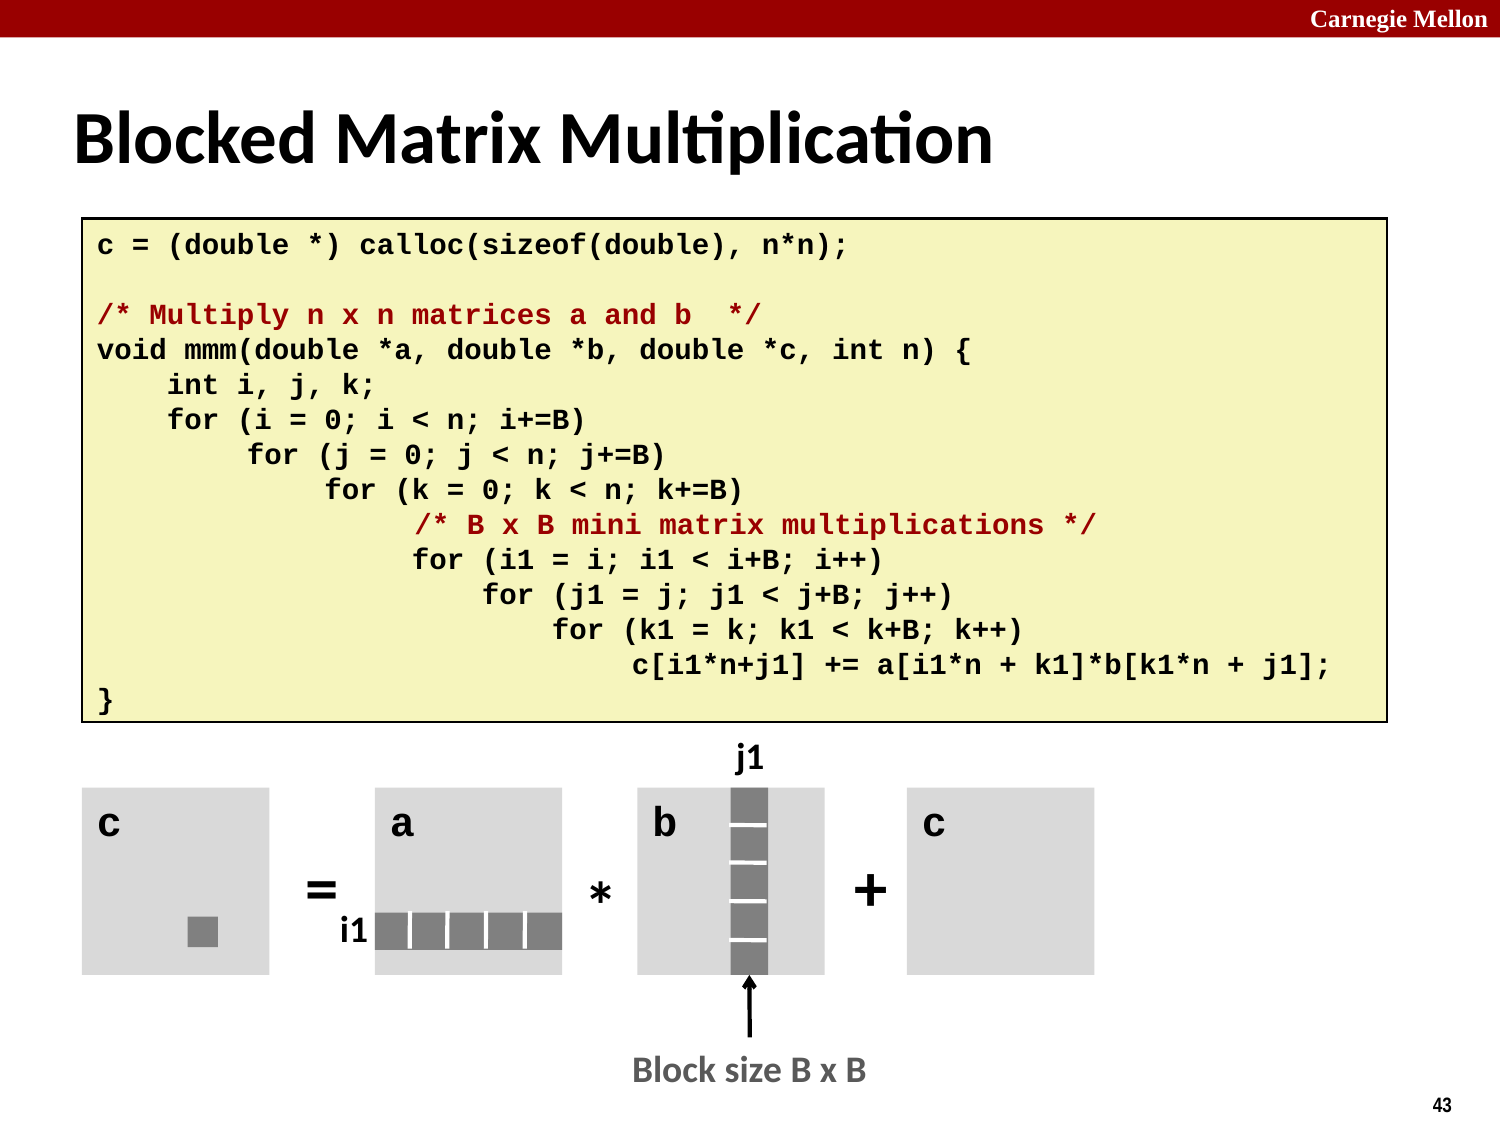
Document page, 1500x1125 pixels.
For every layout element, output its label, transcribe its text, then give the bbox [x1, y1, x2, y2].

title Blocked Matrix Multiplication [58, 71, 1305, 197]
text_box a [374, 787, 563, 912]
text_box = [290, 837, 354, 933]
text_box [187, 916, 218, 948]
text_box [730, 911, 769, 975]
text_box i1 [325, 897, 384, 958]
text_box c [81, 787, 270, 975]
text_box a [374, 950, 563, 975]
text_box + [839, 837, 903, 933]
text_box b [769, 787, 825, 975]
text_box c [906, 787, 1095, 975]
text_box b [637, 787, 730, 975]
text_box Block size B x B [617, 1037, 883, 1098]
text_box [730, 787, 769, 862]
text_box j1 [721, 724, 780, 785]
text_box [374, 912, 563, 950]
text_box * [569, 855, 633, 951]
text_box c = (double *) calloc(sizeof(double), n*n); /* Multiply n x n matrices a and b */ void mmm(double *a, double *b, double *c, int n) { int i, j, k; for (i = 0; i < n; i+=B) for (j = 0; j < n; j+=B) for (k = 0; k < n; k+=B) /* B x B mini matrix multiplications */ for (i1 = i; i1 < i+B; i++) for (j1 = j; j1 < j+B; j++) for (k1 = k; k1 < k+B; k++) c[i1*n+j1] += a[i1*n + k1]*b[k1*n + j1]; } [81, 218, 1388, 723]
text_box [689, 863, 806, 902]
